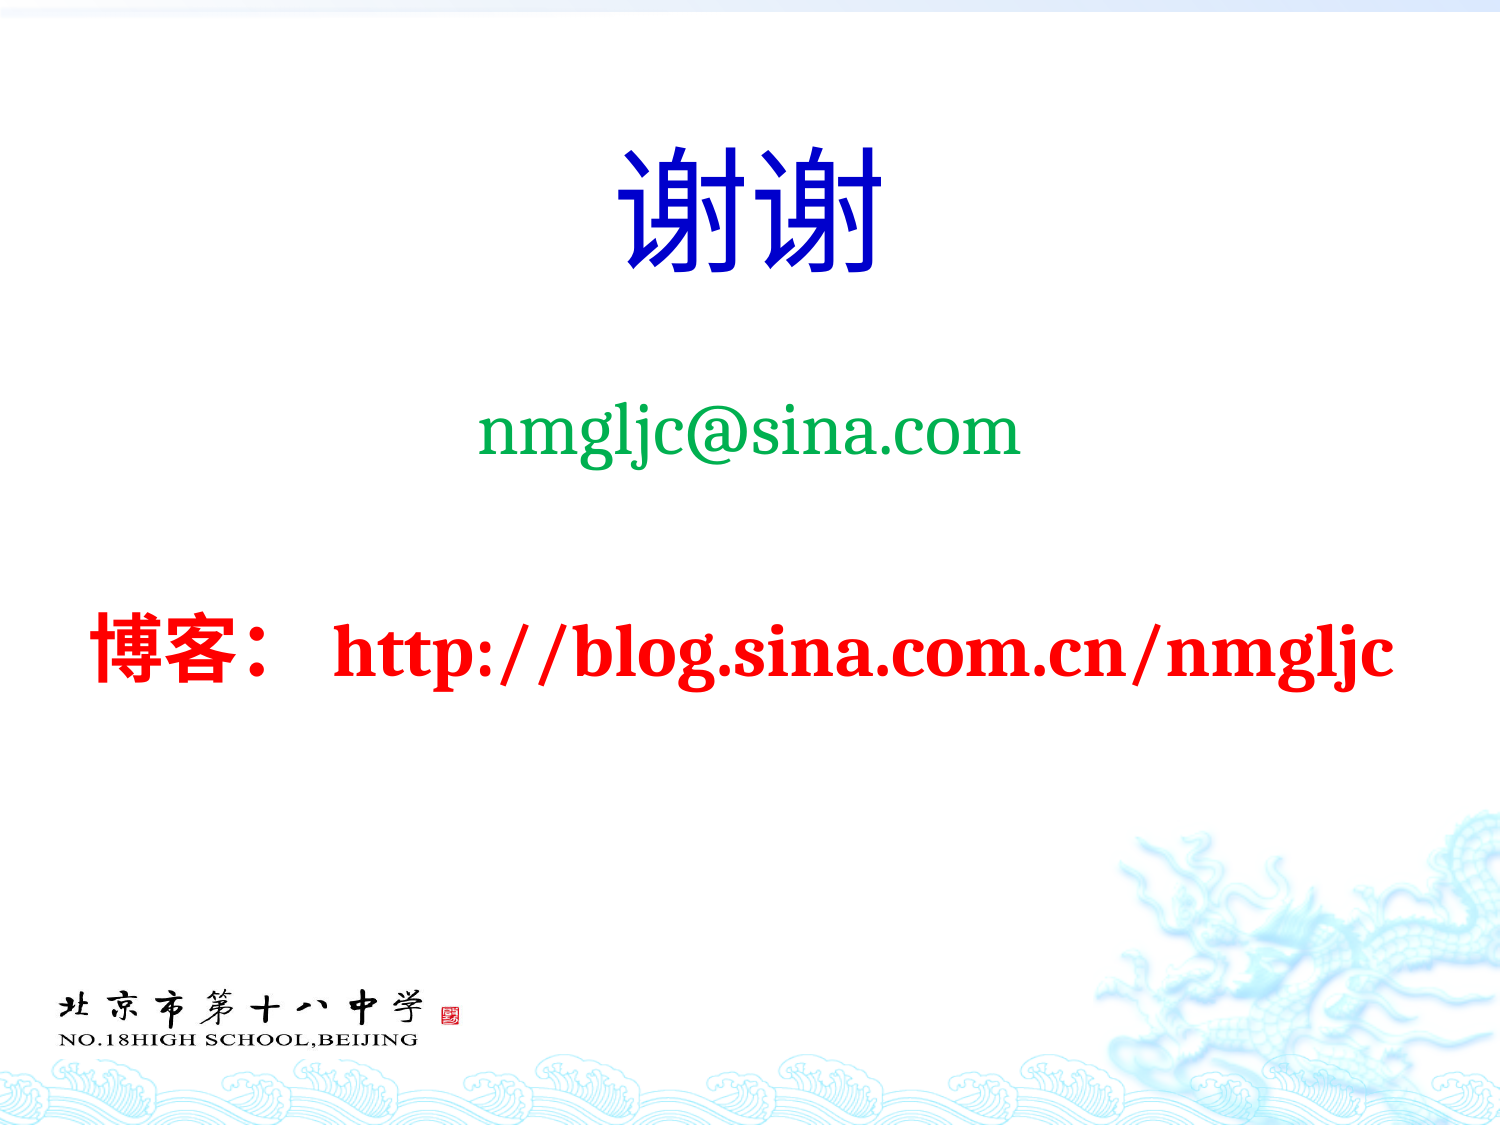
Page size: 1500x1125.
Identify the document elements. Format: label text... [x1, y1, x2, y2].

picture [0, 984, 516, 1059]
text_box 谢谢 nmgljc@sina.com [0, 117, 1500, 522]
text_box 博客：http://blog.sina.com.cn/nmgljc [0, 503, 1485, 699]
